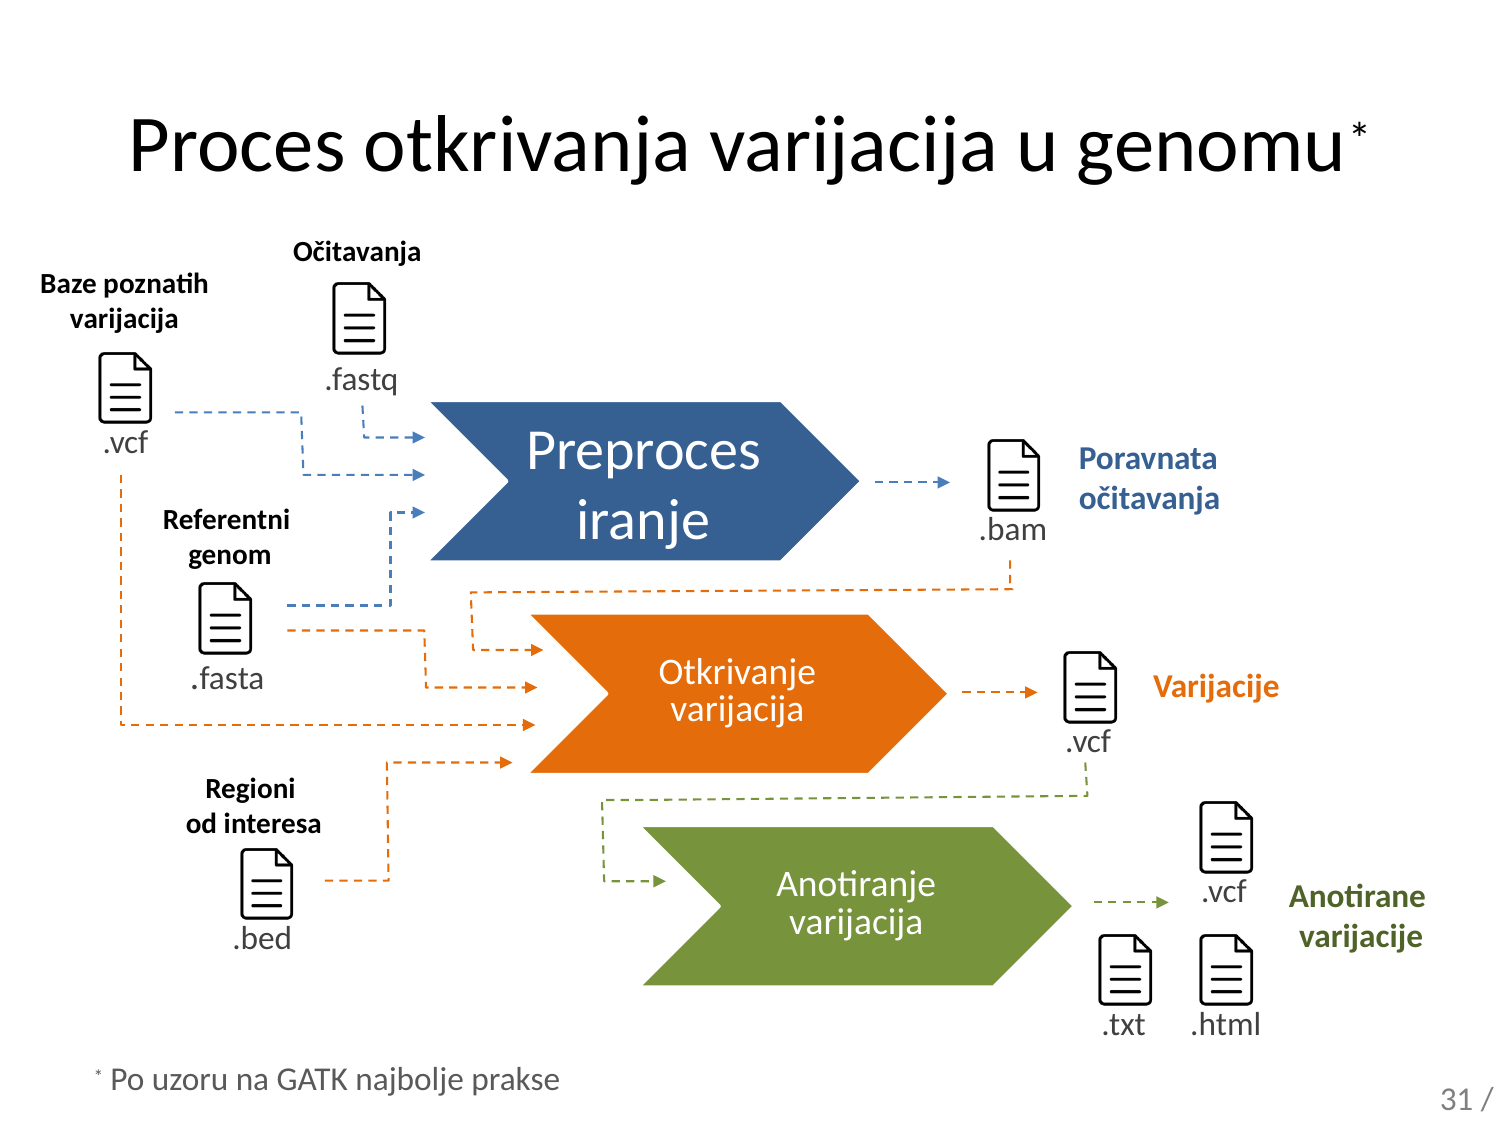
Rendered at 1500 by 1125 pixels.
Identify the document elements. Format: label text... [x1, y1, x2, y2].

text_box [120, 475, 519, 726]
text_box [524, 612, 951, 776]
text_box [170, 762, 338, 965]
text_box [317, 506, 419, 606]
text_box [24, 256, 226, 469]
text_box Poravnata očitavanja [1064, 429, 1241, 524]
text_box [341, 756, 513, 882]
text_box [1185, 799, 1264, 918]
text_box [1049, 649, 1128, 768]
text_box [277, 224, 438, 406]
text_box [1174, 932, 1277, 1051]
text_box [424, 399, 863, 563]
text_box [436, 664, 519, 689]
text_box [1086, 932, 1163, 1051]
text_box [230, 411, 419, 482]
text_box [601, 773, 1089, 883]
text_box [470, 565, 1013, 651]
text_box * Po uzoru na GATK najbolje prakse [78, 1049, 576, 1105]
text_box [147, 492, 313, 706]
text_box [874, 476, 950, 489]
text_box [1093, 896, 1169, 909]
text_box [962, 686, 1038, 699]
text_box Varijacije [1138, 656, 1295, 712]
title Proces otkrivanja varijacija u genomu* [75, 45, 1425, 233]
text_box [362, 414, 419, 444]
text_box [962, 437, 1063, 556]
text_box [637, 824, 1076, 988]
text_box Anotirane varijacije [1273, 866, 1449, 962]
text_box [378, 629, 426, 658]
